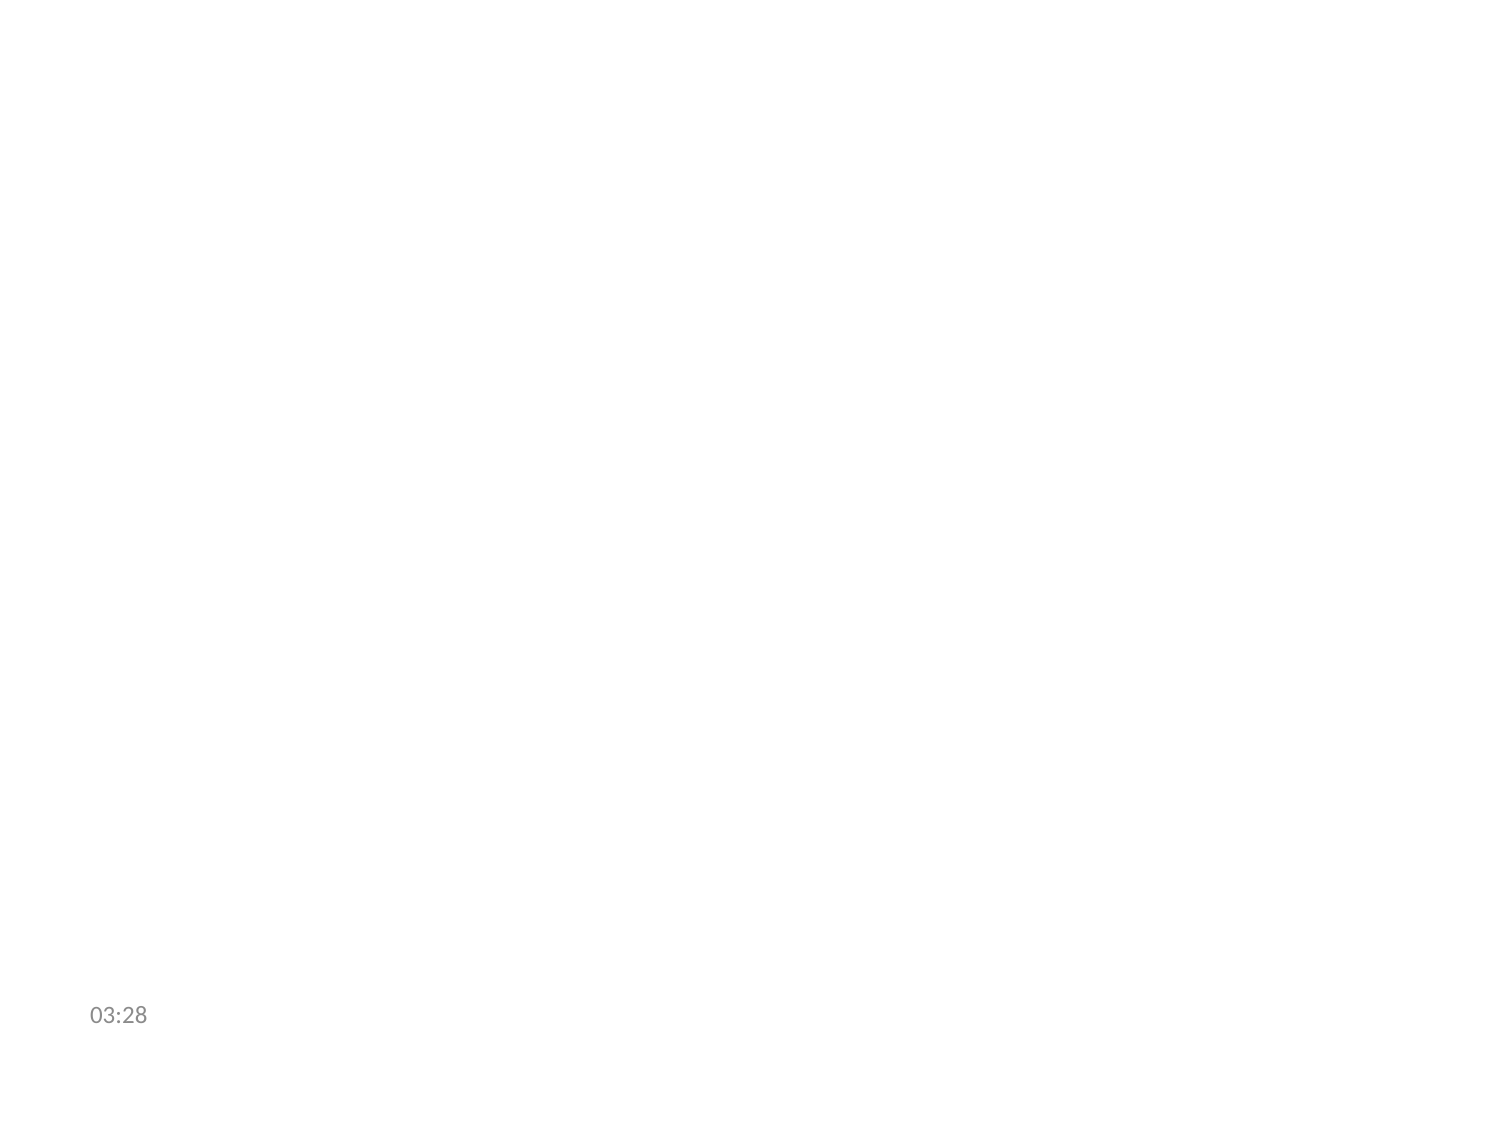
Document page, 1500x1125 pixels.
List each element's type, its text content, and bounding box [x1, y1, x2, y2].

text_box 15:35 [75, 983, 425, 1044]
